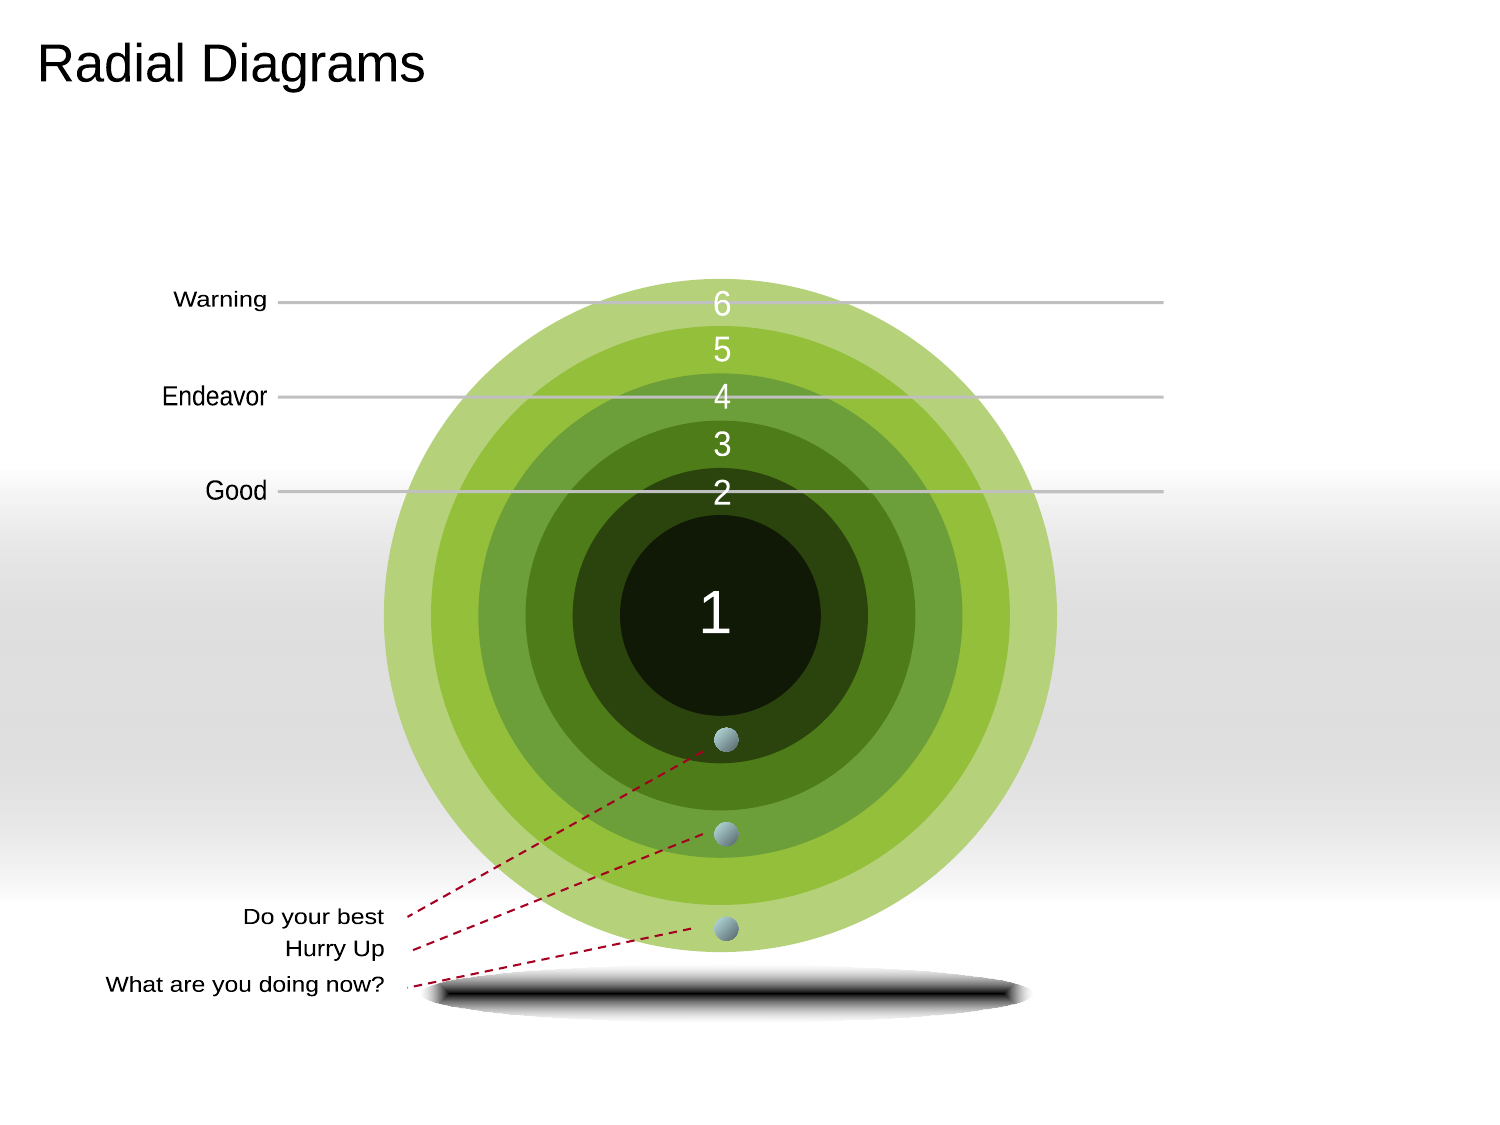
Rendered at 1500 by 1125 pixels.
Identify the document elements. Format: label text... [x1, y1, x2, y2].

text_box [419, 964, 1034, 1023]
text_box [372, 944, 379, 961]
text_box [383, 278, 1058, 953]
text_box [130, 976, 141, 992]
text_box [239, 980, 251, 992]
text_box Endeavor [220, 390, 234, 406]
text_box Endeavor [193, 385, 205, 406]
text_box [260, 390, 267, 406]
text_box Good [254, 479, 266, 500]
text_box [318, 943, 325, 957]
text_box Hurry Up [326, 943, 346, 961]
text_box Warning [220, 294, 232, 307]
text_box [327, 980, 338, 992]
text_box Warning [240, 294, 252, 307]
text_box Warning [254, 294, 266, 312]
